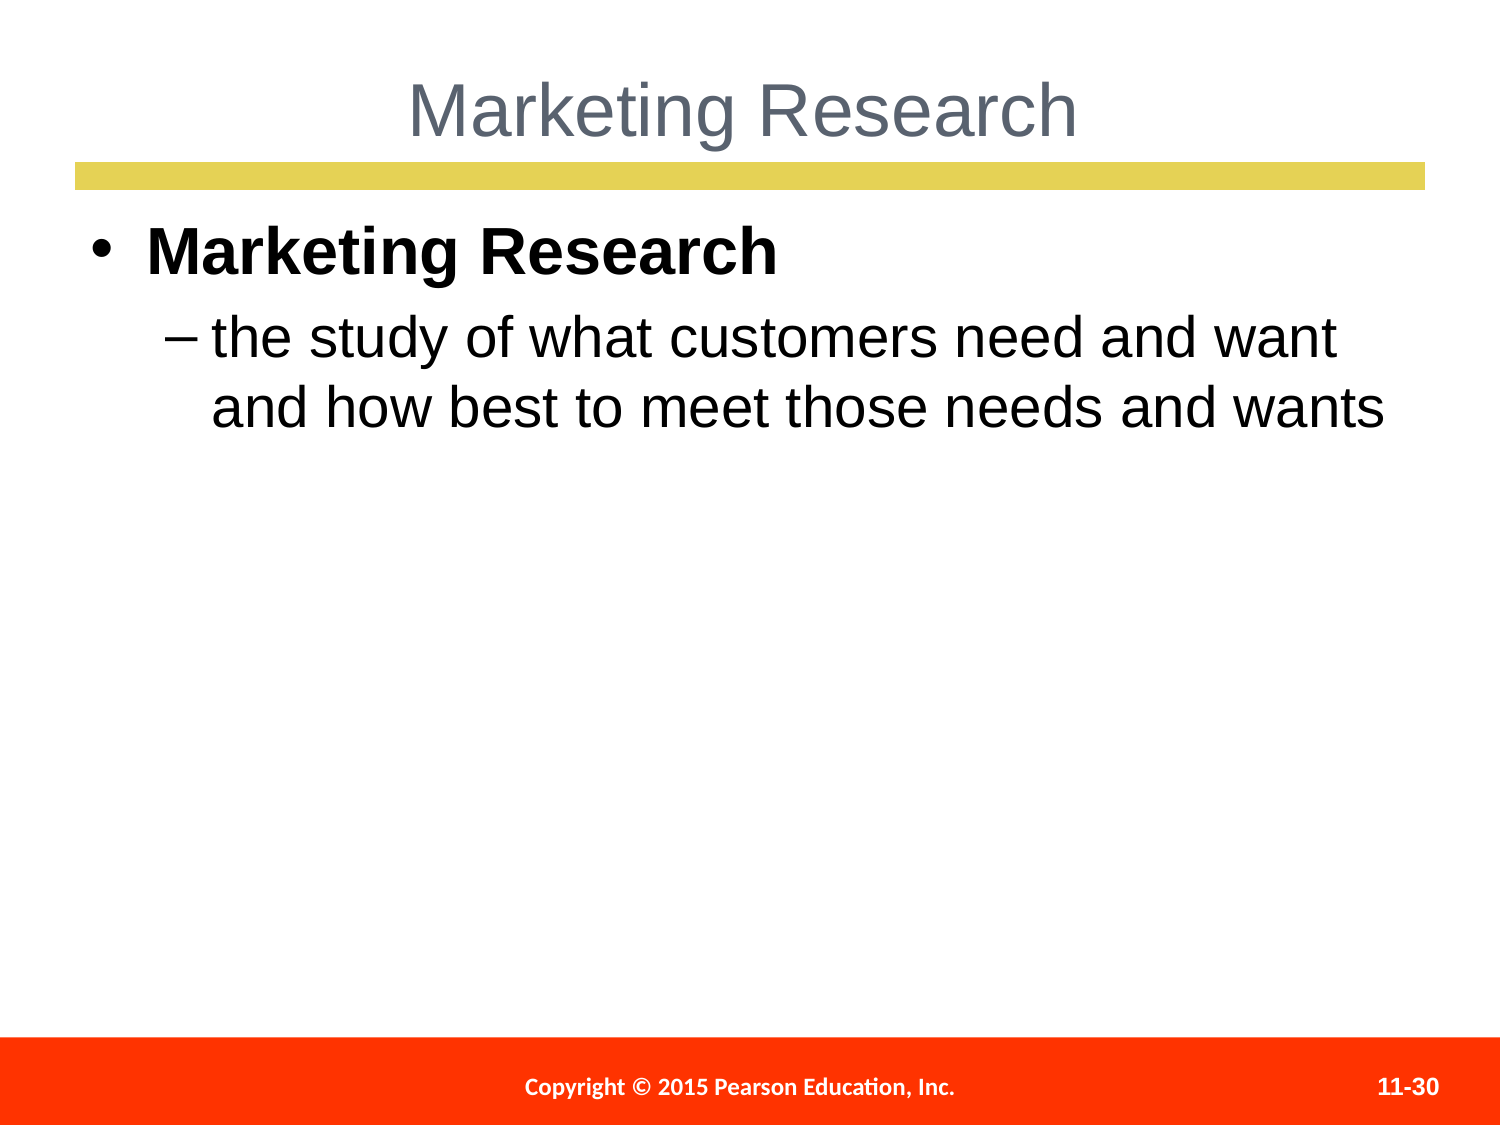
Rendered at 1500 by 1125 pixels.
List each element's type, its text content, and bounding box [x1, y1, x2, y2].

list Marketing Research the study of what customers need and want and how best to meet those needs and wants [74, 199, 1426, 1006]
title Marketing Research [49, 12, 1438, 201]
